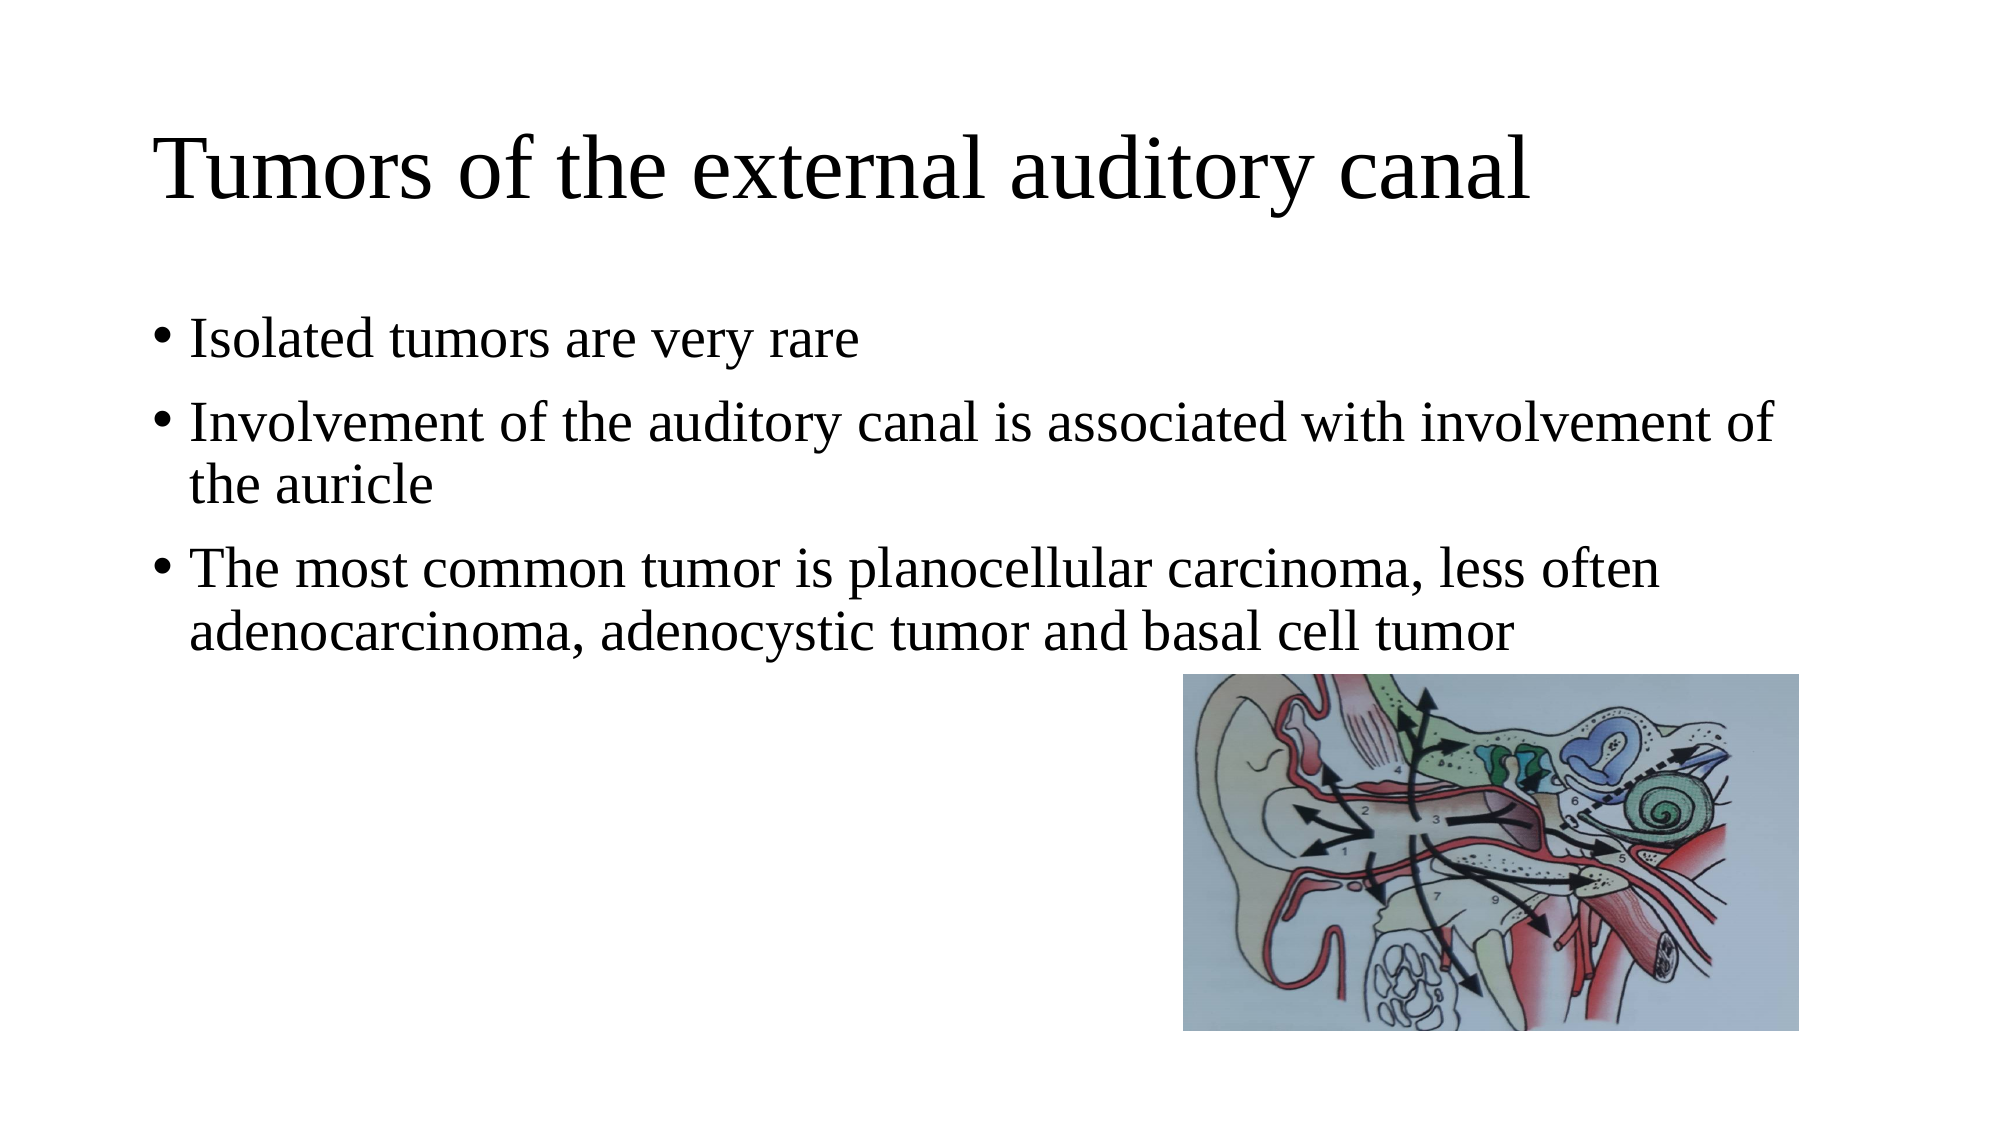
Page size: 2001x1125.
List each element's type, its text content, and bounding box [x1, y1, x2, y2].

title Tumors of the external auditory canal [137, 59, 1863, 278]
picture [1183, 674, 1799, 1031]
list Isolated tumors are very rare Involvement of the auditory canal is associated with involvement of the auricle The most common tumor is planocellular carcinoma, less often adenocarcinoma, adenocystic tumor and basal cell tumor [137, 299, 1863, 1014]
